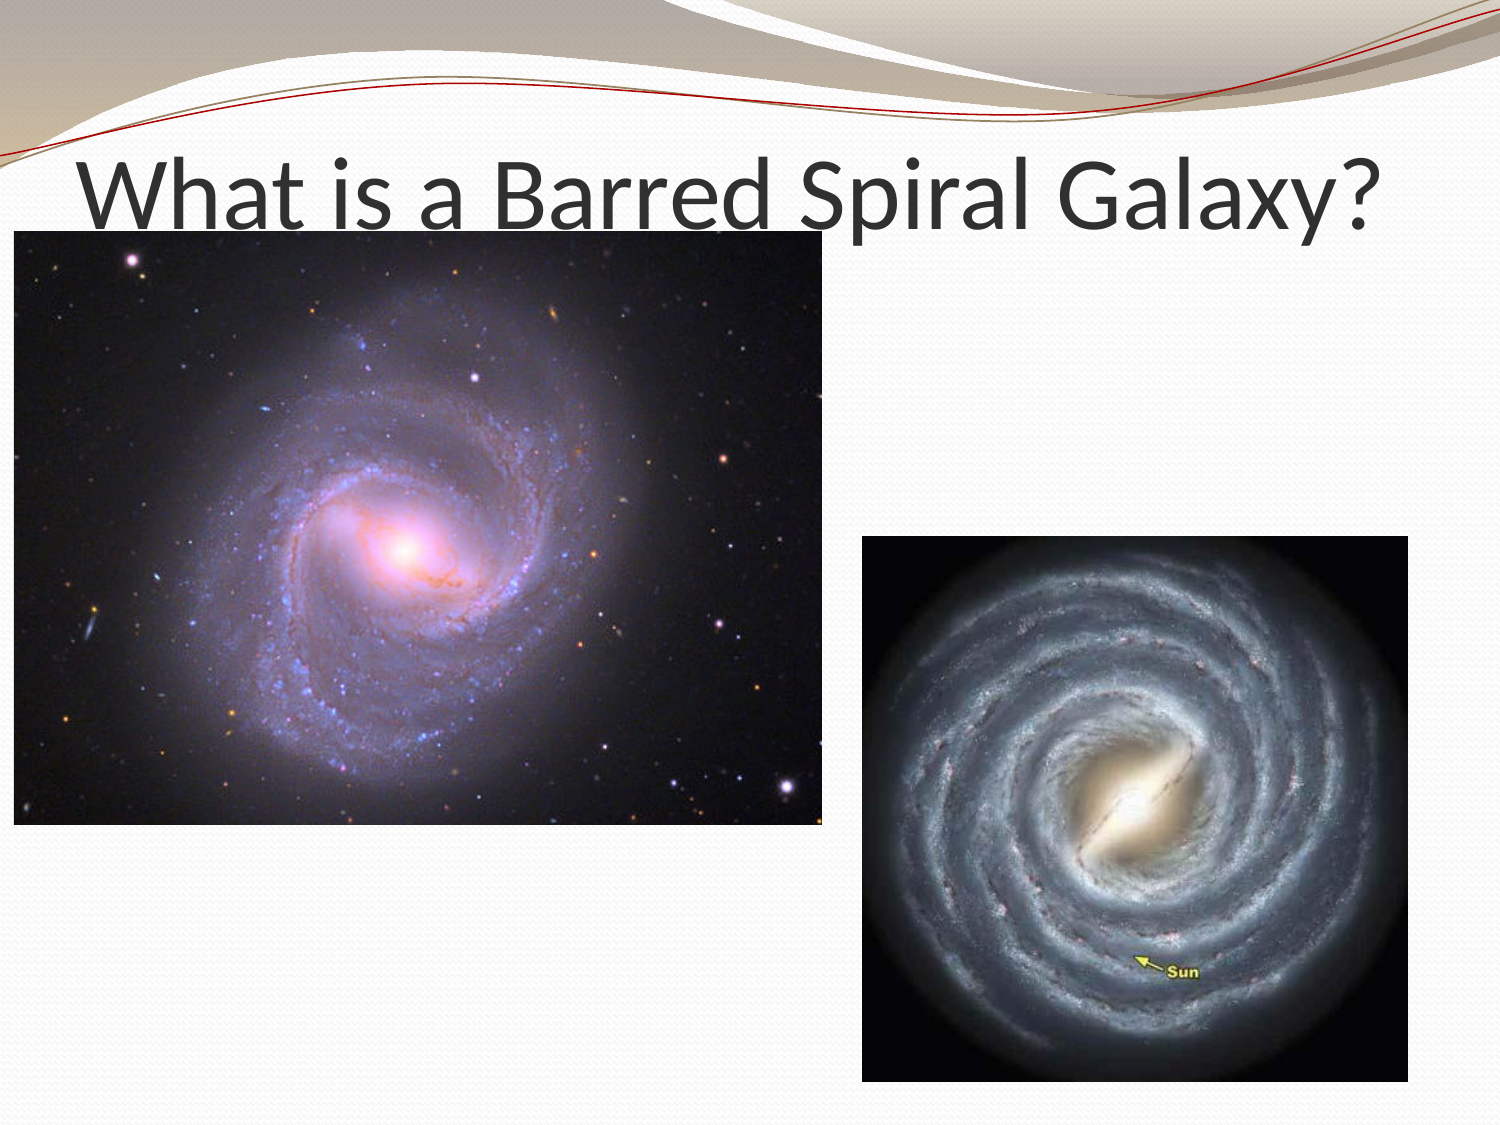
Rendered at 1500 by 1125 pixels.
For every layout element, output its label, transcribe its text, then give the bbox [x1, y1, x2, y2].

picture [862, 536, 1409, 1082]
picture [13, 231, 823, 826]
title What is a Barred Spiral Galaxy? [75, 115, 1425, 250]
